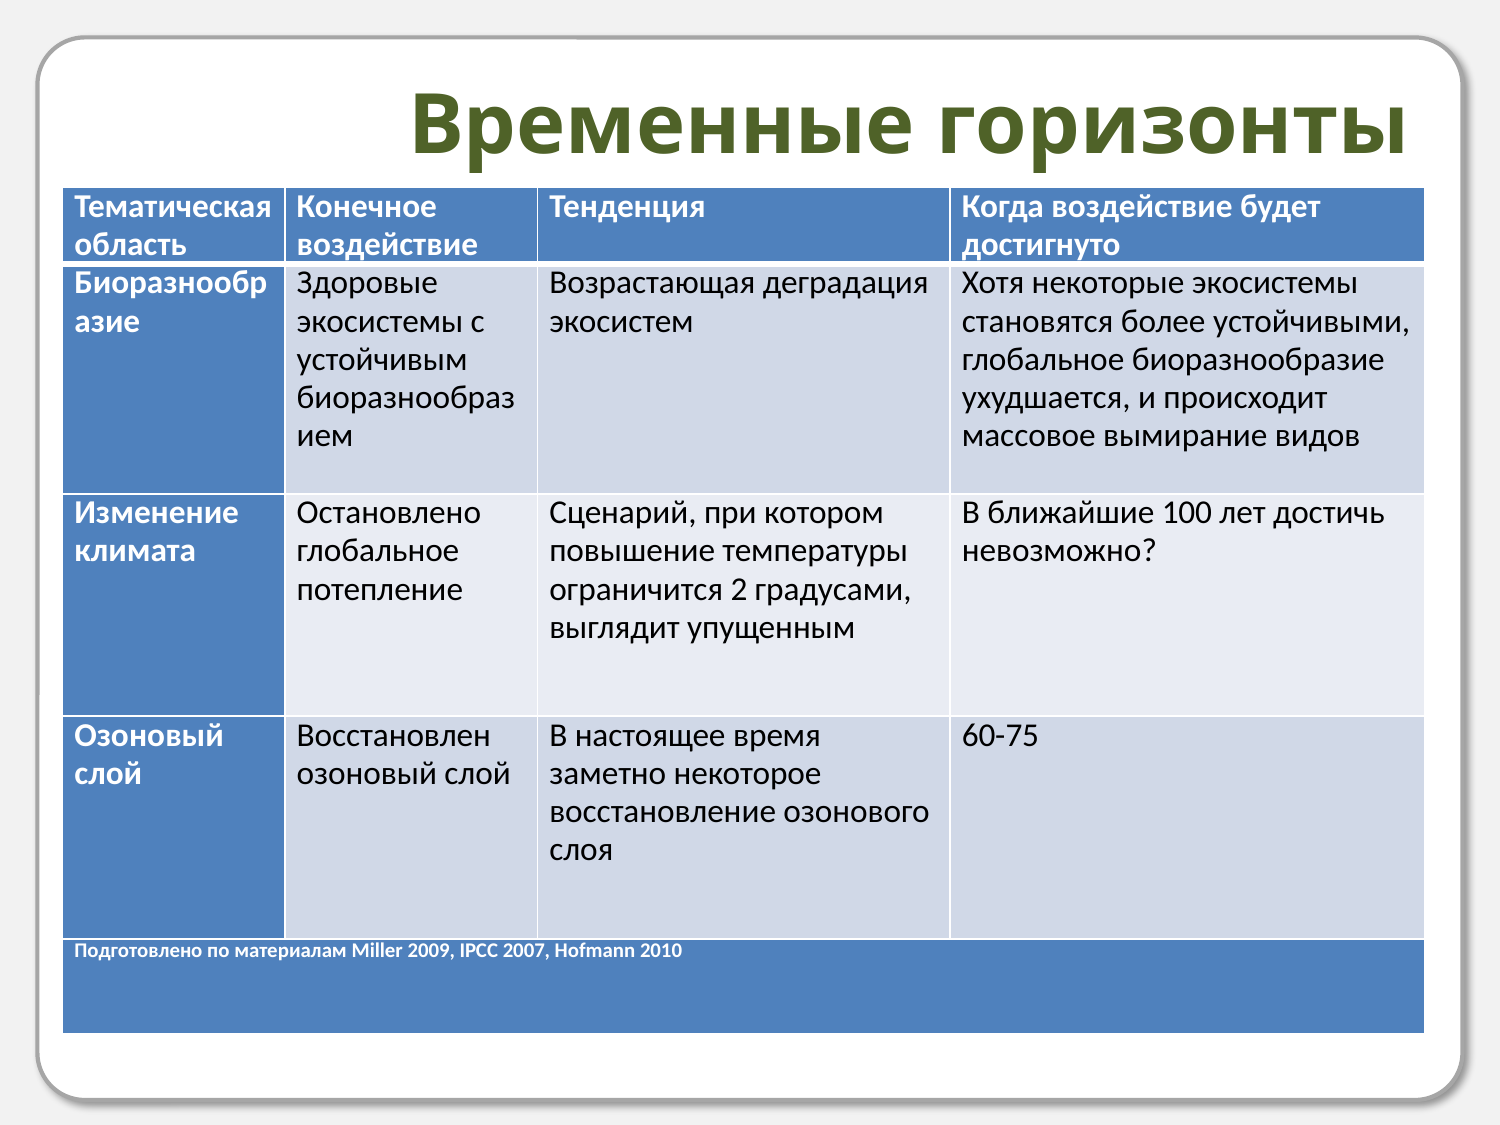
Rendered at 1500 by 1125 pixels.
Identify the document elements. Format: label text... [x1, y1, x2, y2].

text_box Временные горизонты [74, 62, 1425, 187]
table_cell Хотя некоторые экосистемы становятся более устойчивыми, глобальное биоразнообразие ухудшается, и происходит массовое вымирание видов [951, 267, 1424, 493]
table_header Тенденция [538, 188, 949, 261]
table_cell Здоровые экосистемы с устойчивым биоразнообразием [286, 267, 537, 493]
table_cell Возрастающая деградация экосистем [538, 267, 949, 493]
table_header Когда воздействие будет достигнуто [951, 188, 1424, 261]
table_cell Биоразнообразие [63, 267, 284, 493]
table_cell Восстановлен озоновый слой [286, 717, 537, 938]
table_header Тематическая область [63, 188, 284, 261]
table_cell 60-75 [951, 717, 1424, 938]
table_cell Подготовлено по материалам Miller 2009, IPCC 2007, Hofmann 2010 [63, 940, 1424, 1033]
table_cell Сценарий, при котором повышение температуры ограничится 2 градусами, выглядит упущенным [538, 495, 949, 715]
table_cell В настоящее время заметно некоторое восстановление озонового слоя [538, 717, 949, 938]
table_cell Остановлено глобальное потепление [286, 495, 537, 715]
table_cell Озоновый слой [63, 717, 284, 938]
table_cell Изменение климата [63, 495, 284, 715]
table_cell В ближайшие 100 лет достичь невозможно? [951, 495, 1424, 715]
table_header Конечное воздействие [286, 188, 537, 261]
